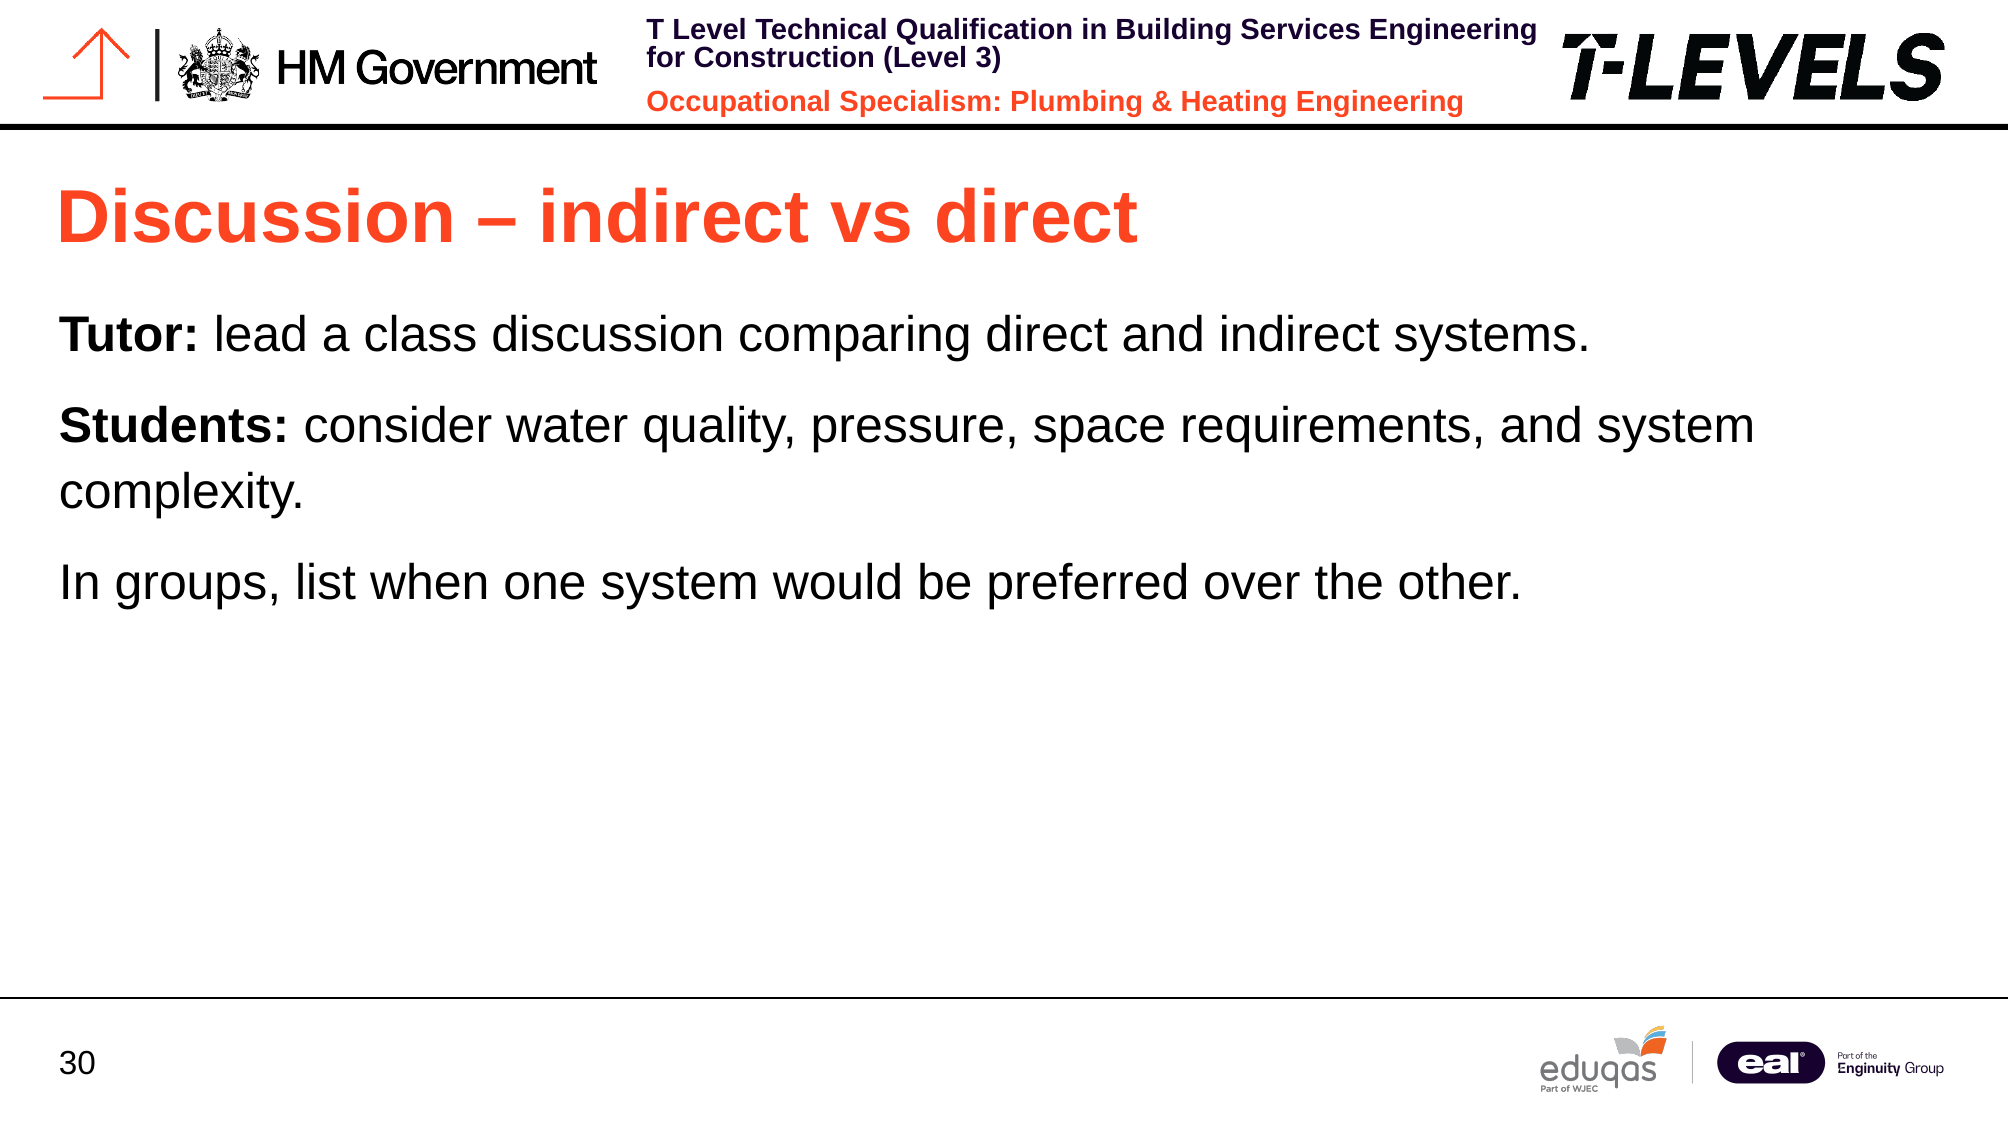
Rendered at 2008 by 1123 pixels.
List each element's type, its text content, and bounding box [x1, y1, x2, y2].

picture [155, 28, 597, 102]
picture [1543, 25, 1964, 108]
text_box Tutor: lead a class discussion comparing direct and indirect systems. Students: consider water quality, pressure, space requirements, and system complexity. In groups, list when one system would be preferred over the other. [58, 295, 2008, 852]
picture [38, 27, 136, 100]
title Discussion – indirect vs direct [41, 111, 1949, 314]
picture [1535, 1021, 1949, 1097]
